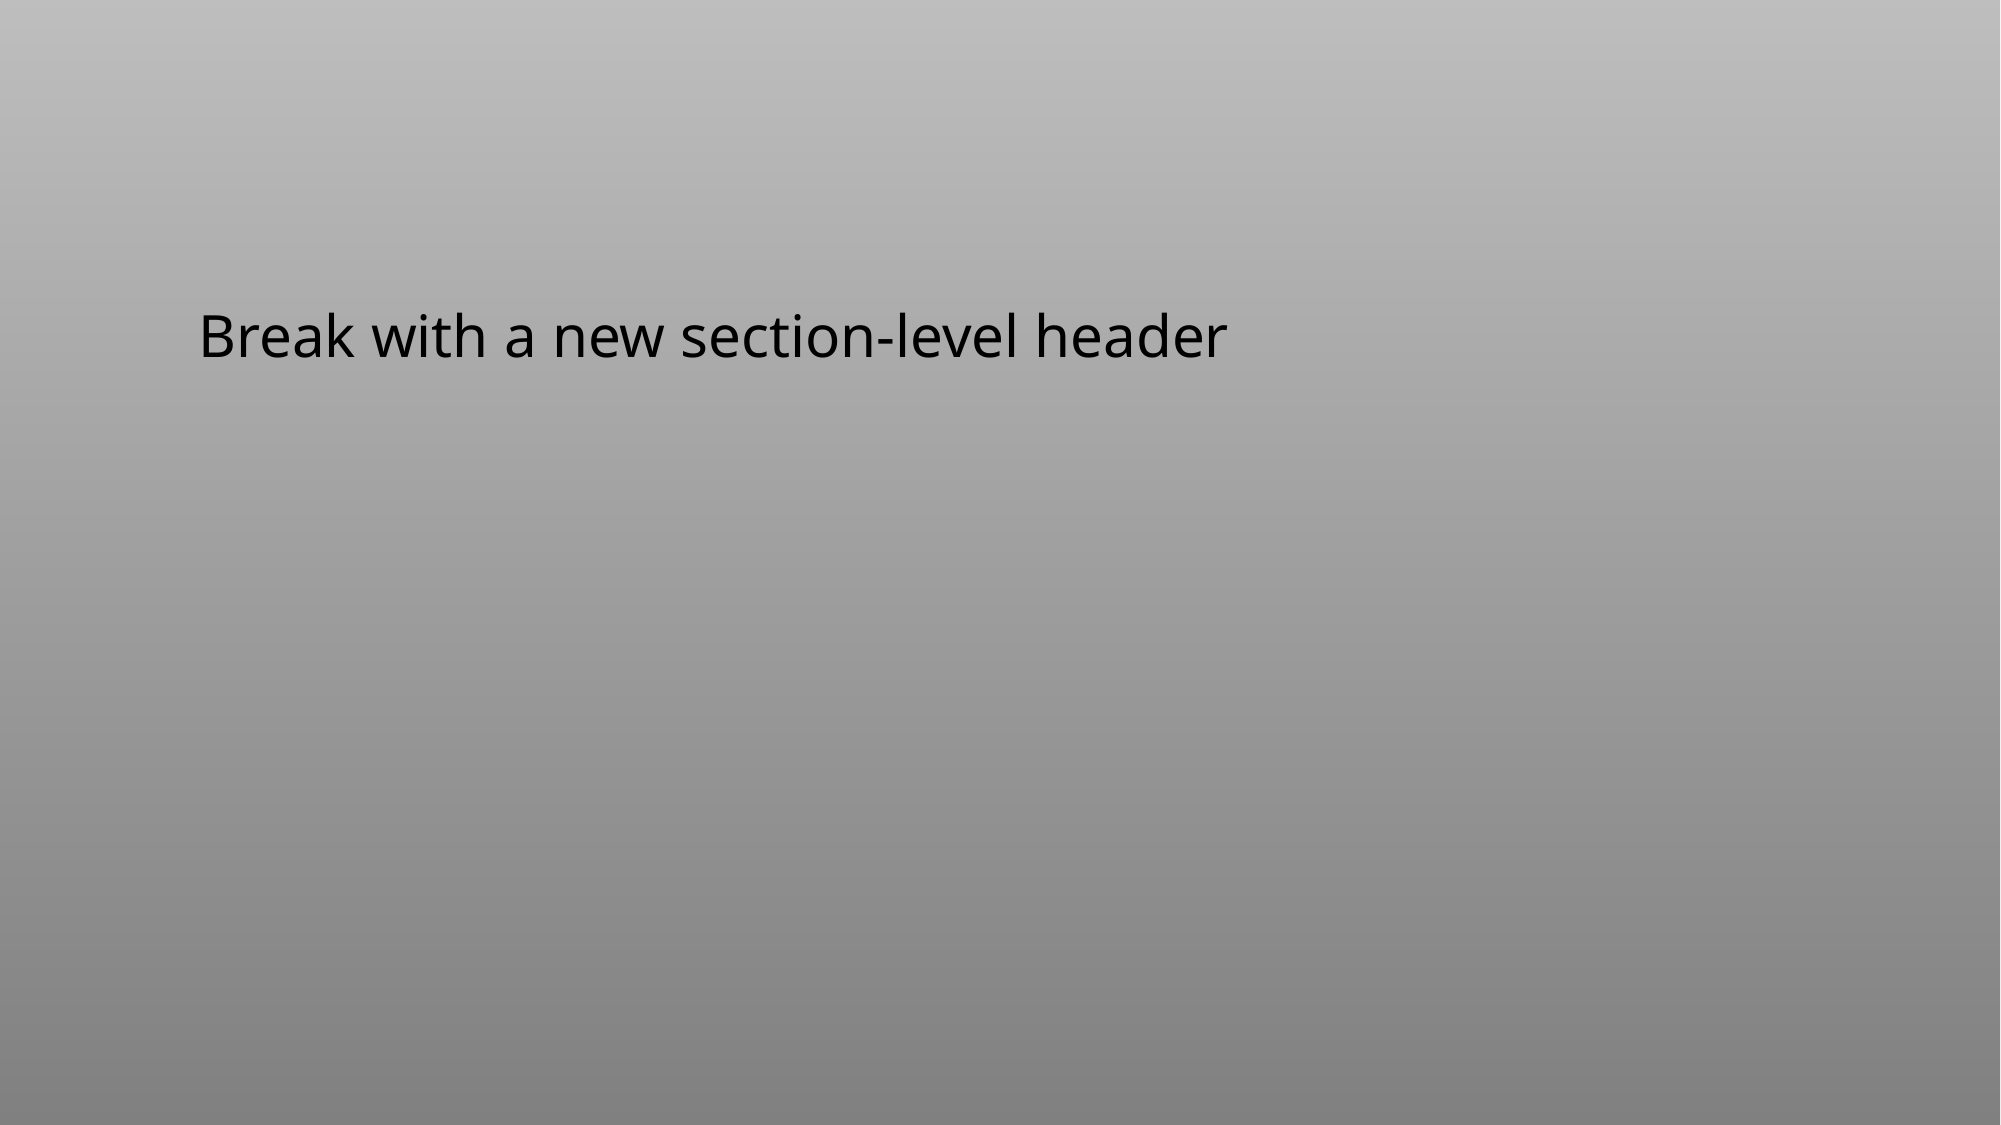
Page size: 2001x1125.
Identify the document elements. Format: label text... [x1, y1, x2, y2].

list Break with a new section-level header [183, 299, 1863, 1014]
picture [0, 0, 2001, 1125]
